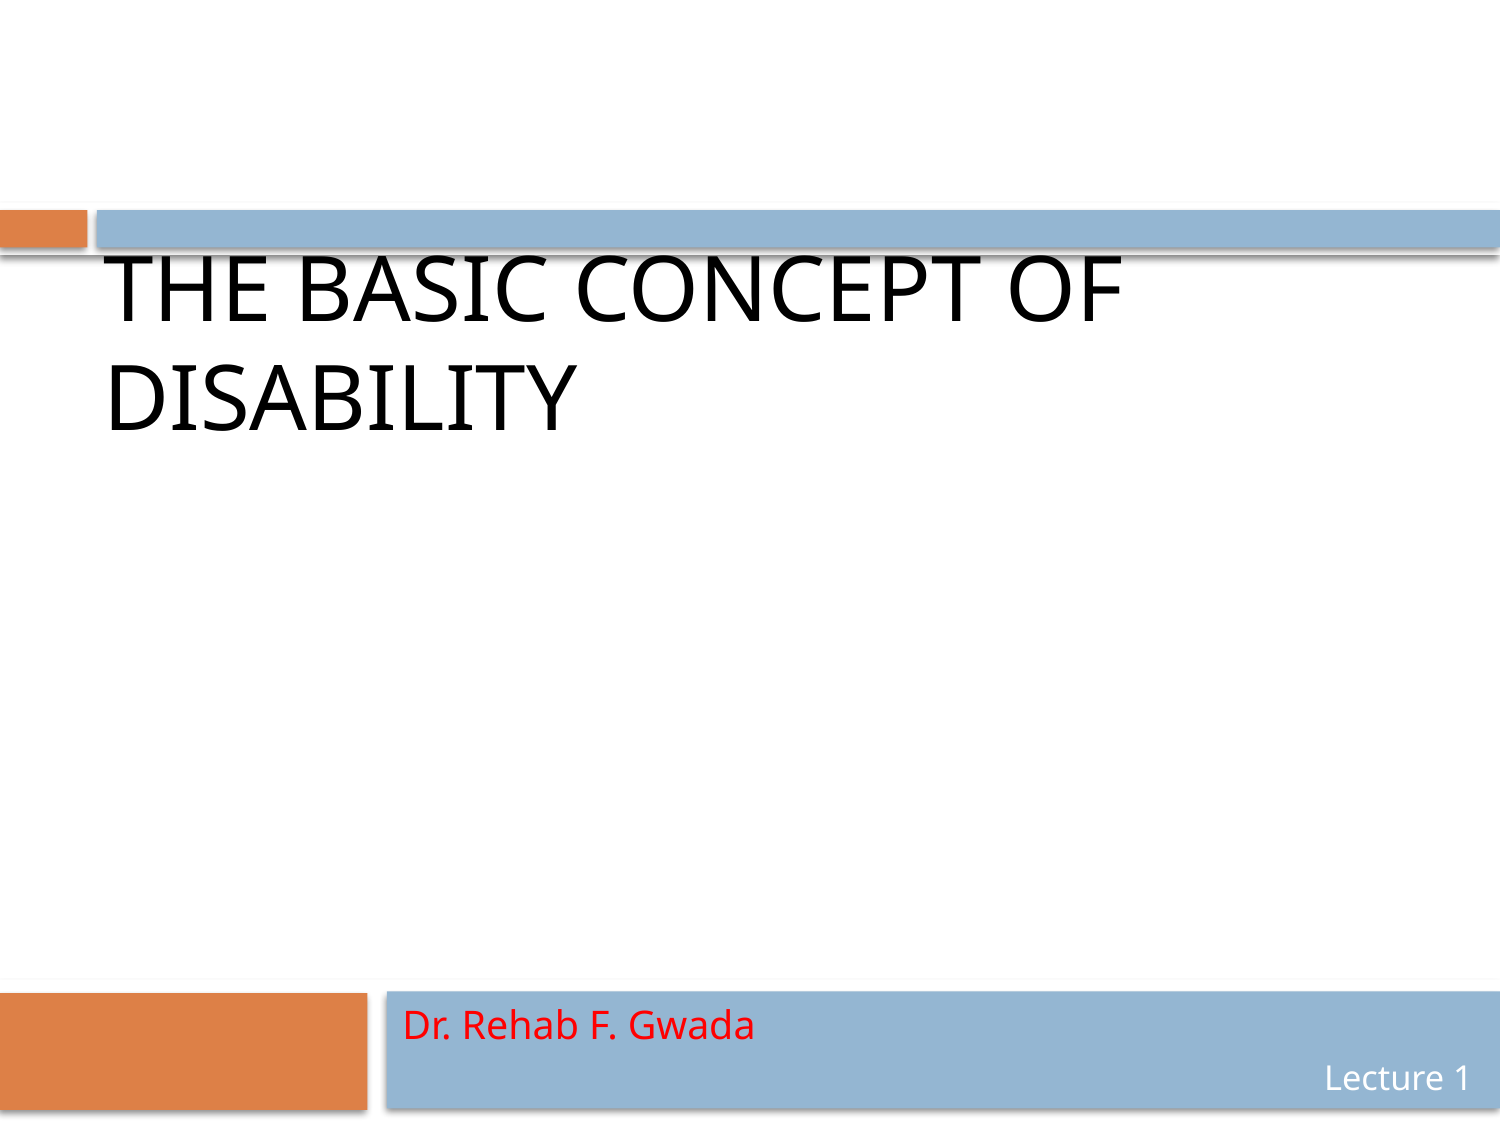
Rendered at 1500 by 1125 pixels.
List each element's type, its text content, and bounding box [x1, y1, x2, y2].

subtitle Dr. Rehab F. Gwada Lecture 1 [387, 992, 1488, 1105]
title The basic concept of Disability [88, 113, 1389, 457]
